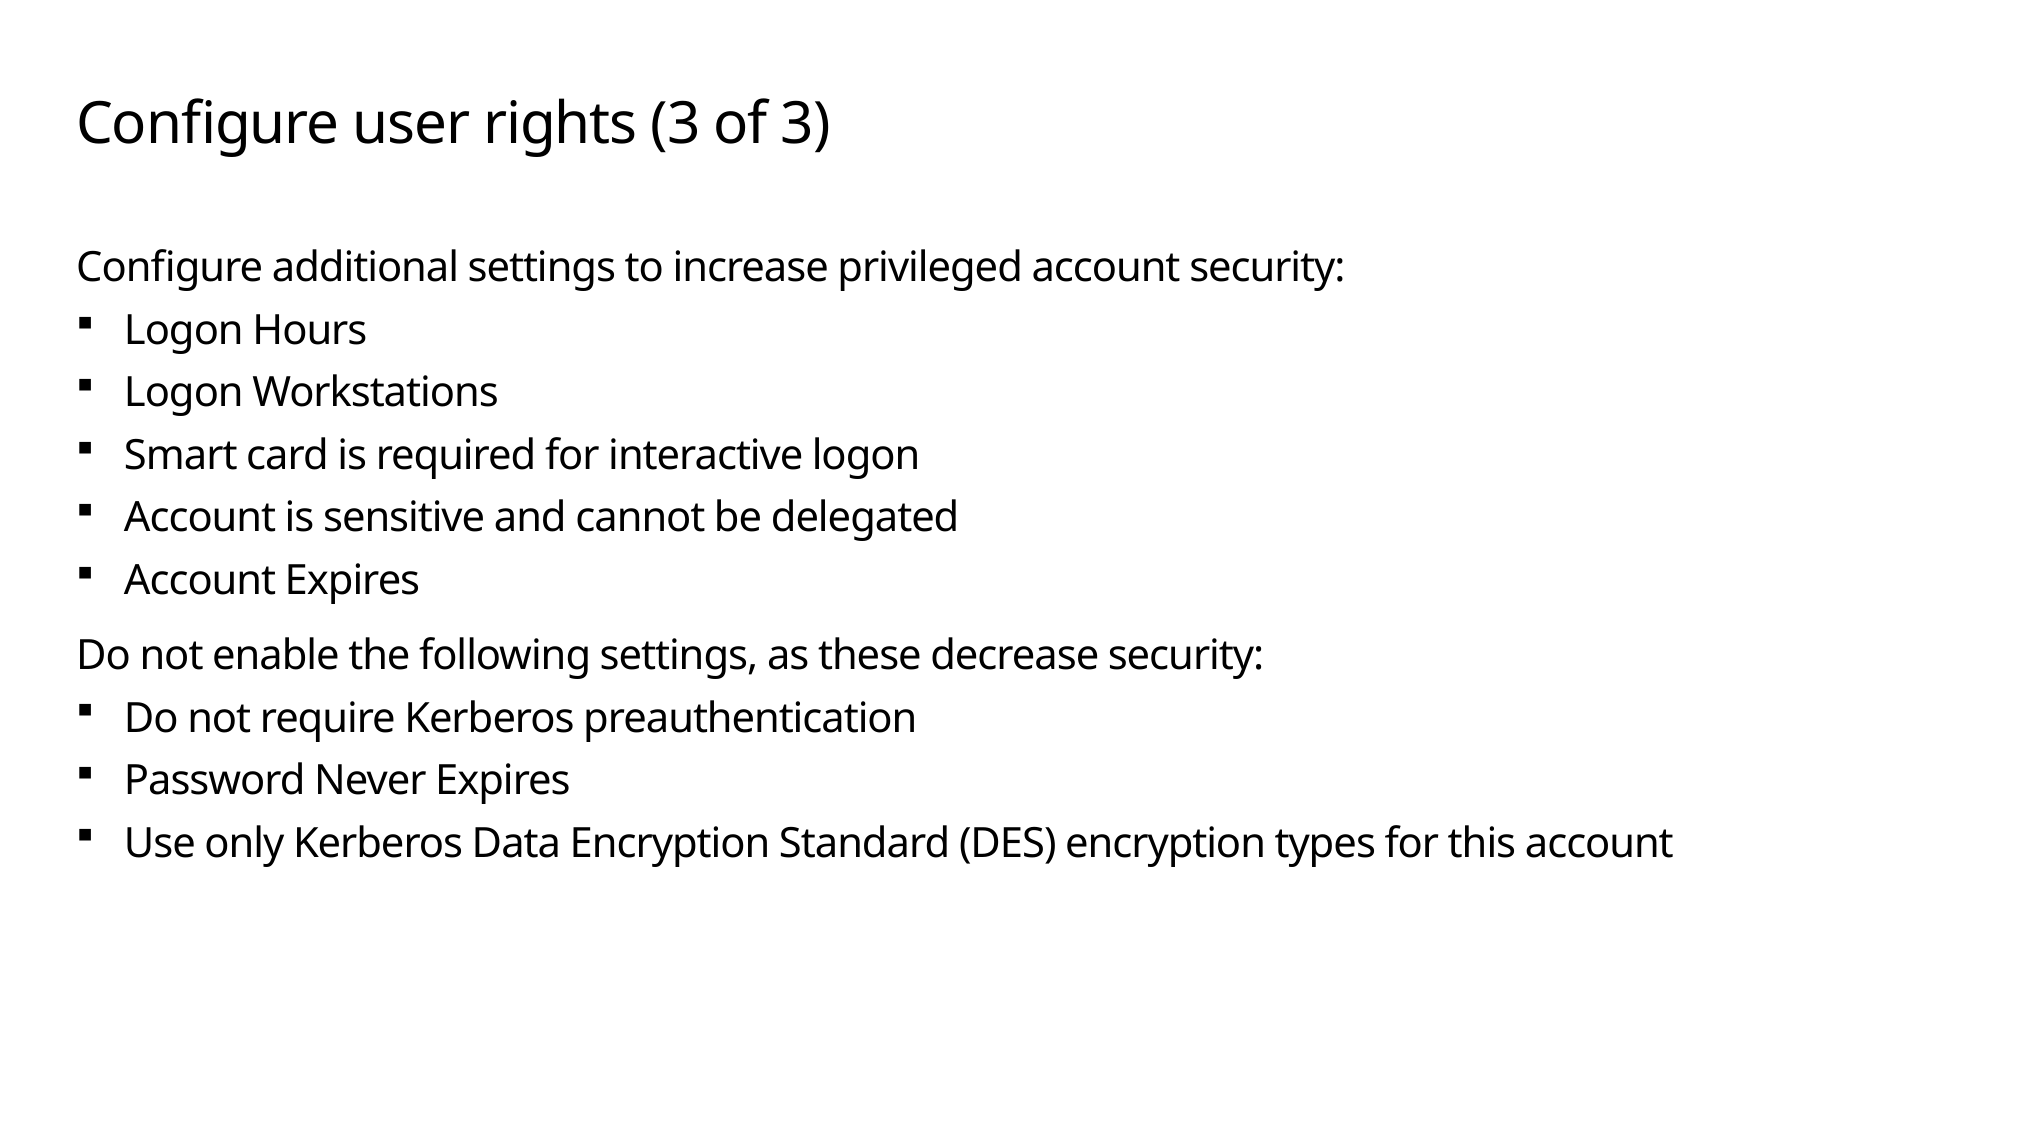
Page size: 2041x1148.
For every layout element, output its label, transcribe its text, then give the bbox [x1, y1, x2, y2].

title Configure user rights (3 of 3) [76, 93, 1968, 161]
list Configure additional settings to increase privileged account security: Logon Hours Logon Workstations Smart card is required for interactive logon Account is sensitive and cannot be delegated Account Expires Do not enable the following settings, as these decrease security: Do not require Kerberos preauthentication Password Never Expires Use only Kerberos Data Encryption Standard (DES) encryption types for this account [76, 240, 1970, 1074]
